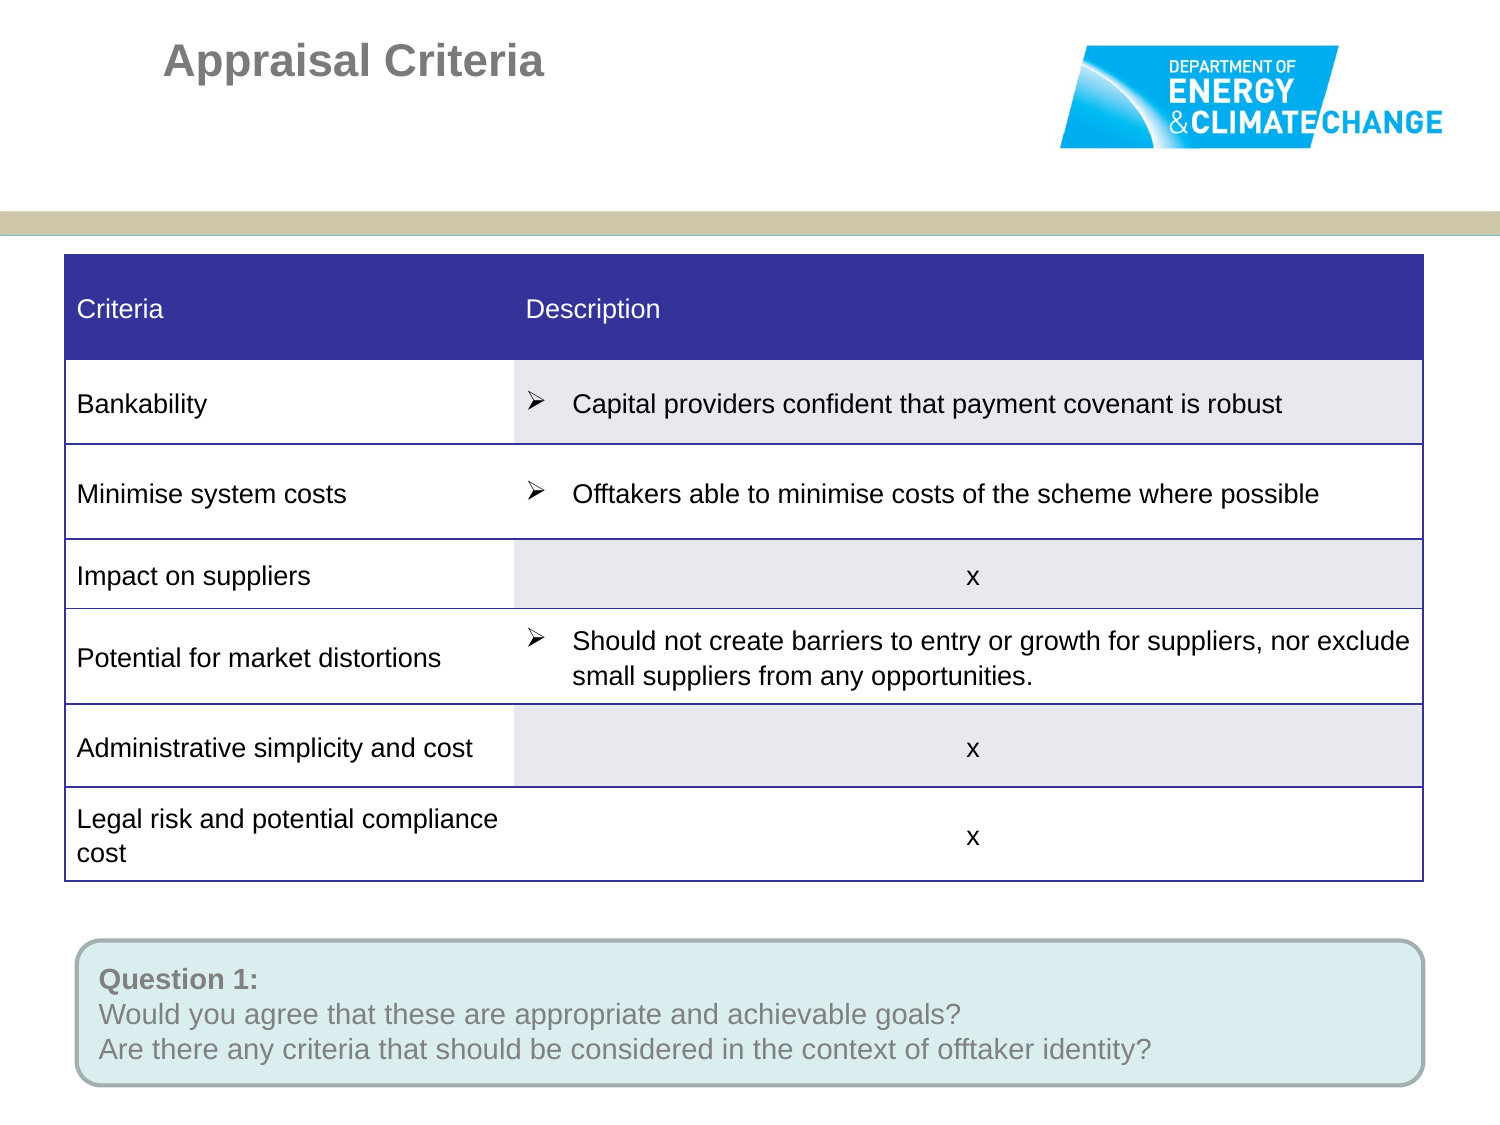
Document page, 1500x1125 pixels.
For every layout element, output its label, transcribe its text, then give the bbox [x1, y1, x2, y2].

table_header Criteria [66, 256, 514, 358]
table_cell Impact on suppliers [66, 540, 514, 608]
table_cell x [514, 540, 1422, 608]
table_cell x [514, 705, 1422, 786]
table_cell Legal risk and potential compliance cost [66, 788, 514, 880]
table_cell Administrative simplicity and cost [66, 705, 514, 786]
table_cell Minimise system costs [66, 445, 514, 538]
table_cell Offtakers able to minimise costs of the scheme where possible [514, 445, 1422, 538]
title Appraisal Criteria [147, 23, 1034, 107]
table_cell Potential for market distortions [66, 609, 514, 703]
table_header Description [514, 256, 1422, 358]
table_cell Bankability [66, 360, 514, 443]
table_cell Should not create barriers to entry or growth for suppliers, nor exclude small suppliers from any opportunities. [514, 609, 1422, 703]
table_cell x [514, 788, 1422, 880]
table_cell Capital providers confident that payment covenant is robust [514, 360, 1422, 443]
picture [0, 0, 1500, 236]
text_box Question 1: Would you agree that these are appropriate and achievable goals? Are there any criteria that should be considered in the context of offtaker identity? [74, 938, 1426, 1088]
